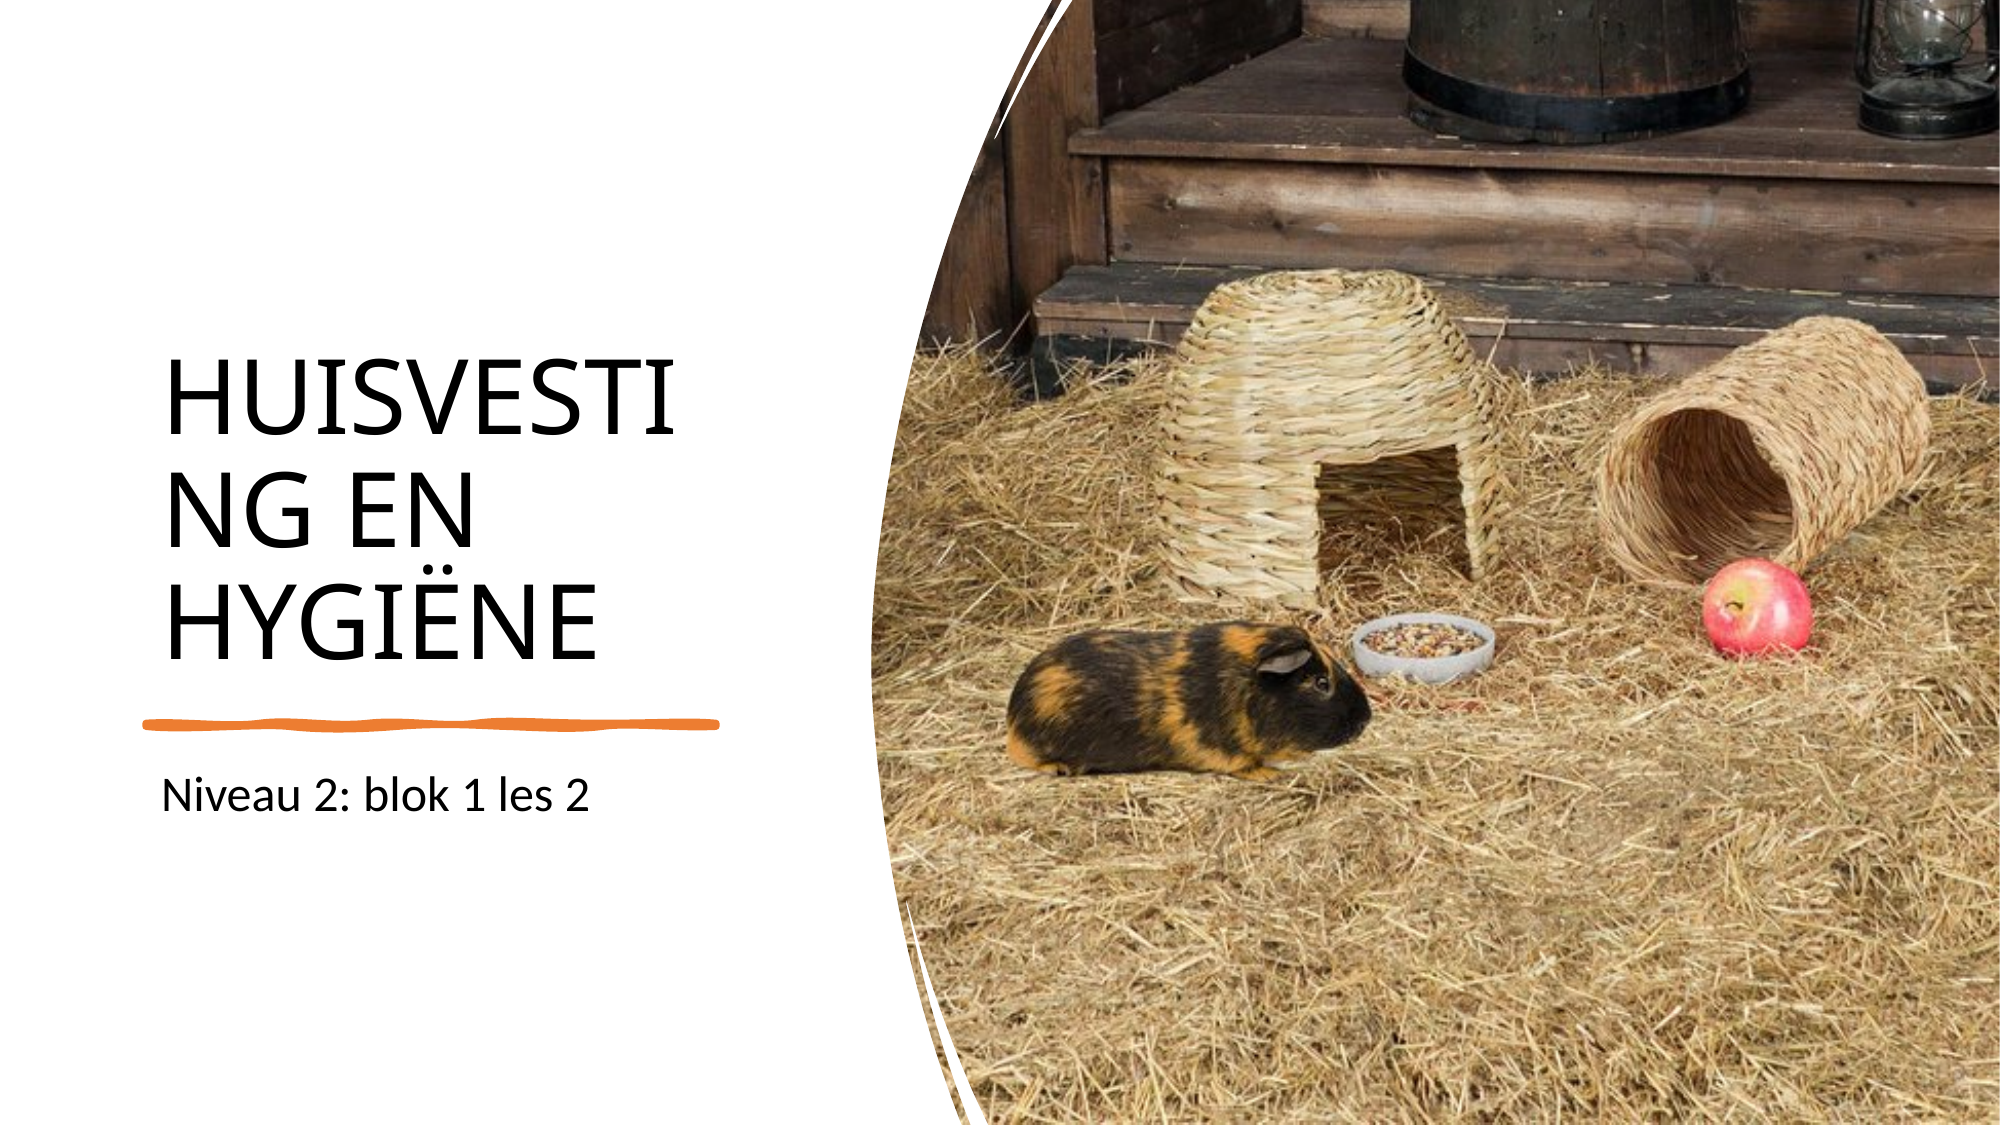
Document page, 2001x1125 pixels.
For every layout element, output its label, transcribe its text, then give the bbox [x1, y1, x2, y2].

subtitle Niveau 2: blok 1 les 2 [146, 760, 759, 1019]
text_box [144, 720, 718, 730]
text_box [0, 0, 871, 1125]
title HUISVESTING EN HYGIËNE [146, 104, 759, 690]
picture [871, 0, 2000, 1125]
